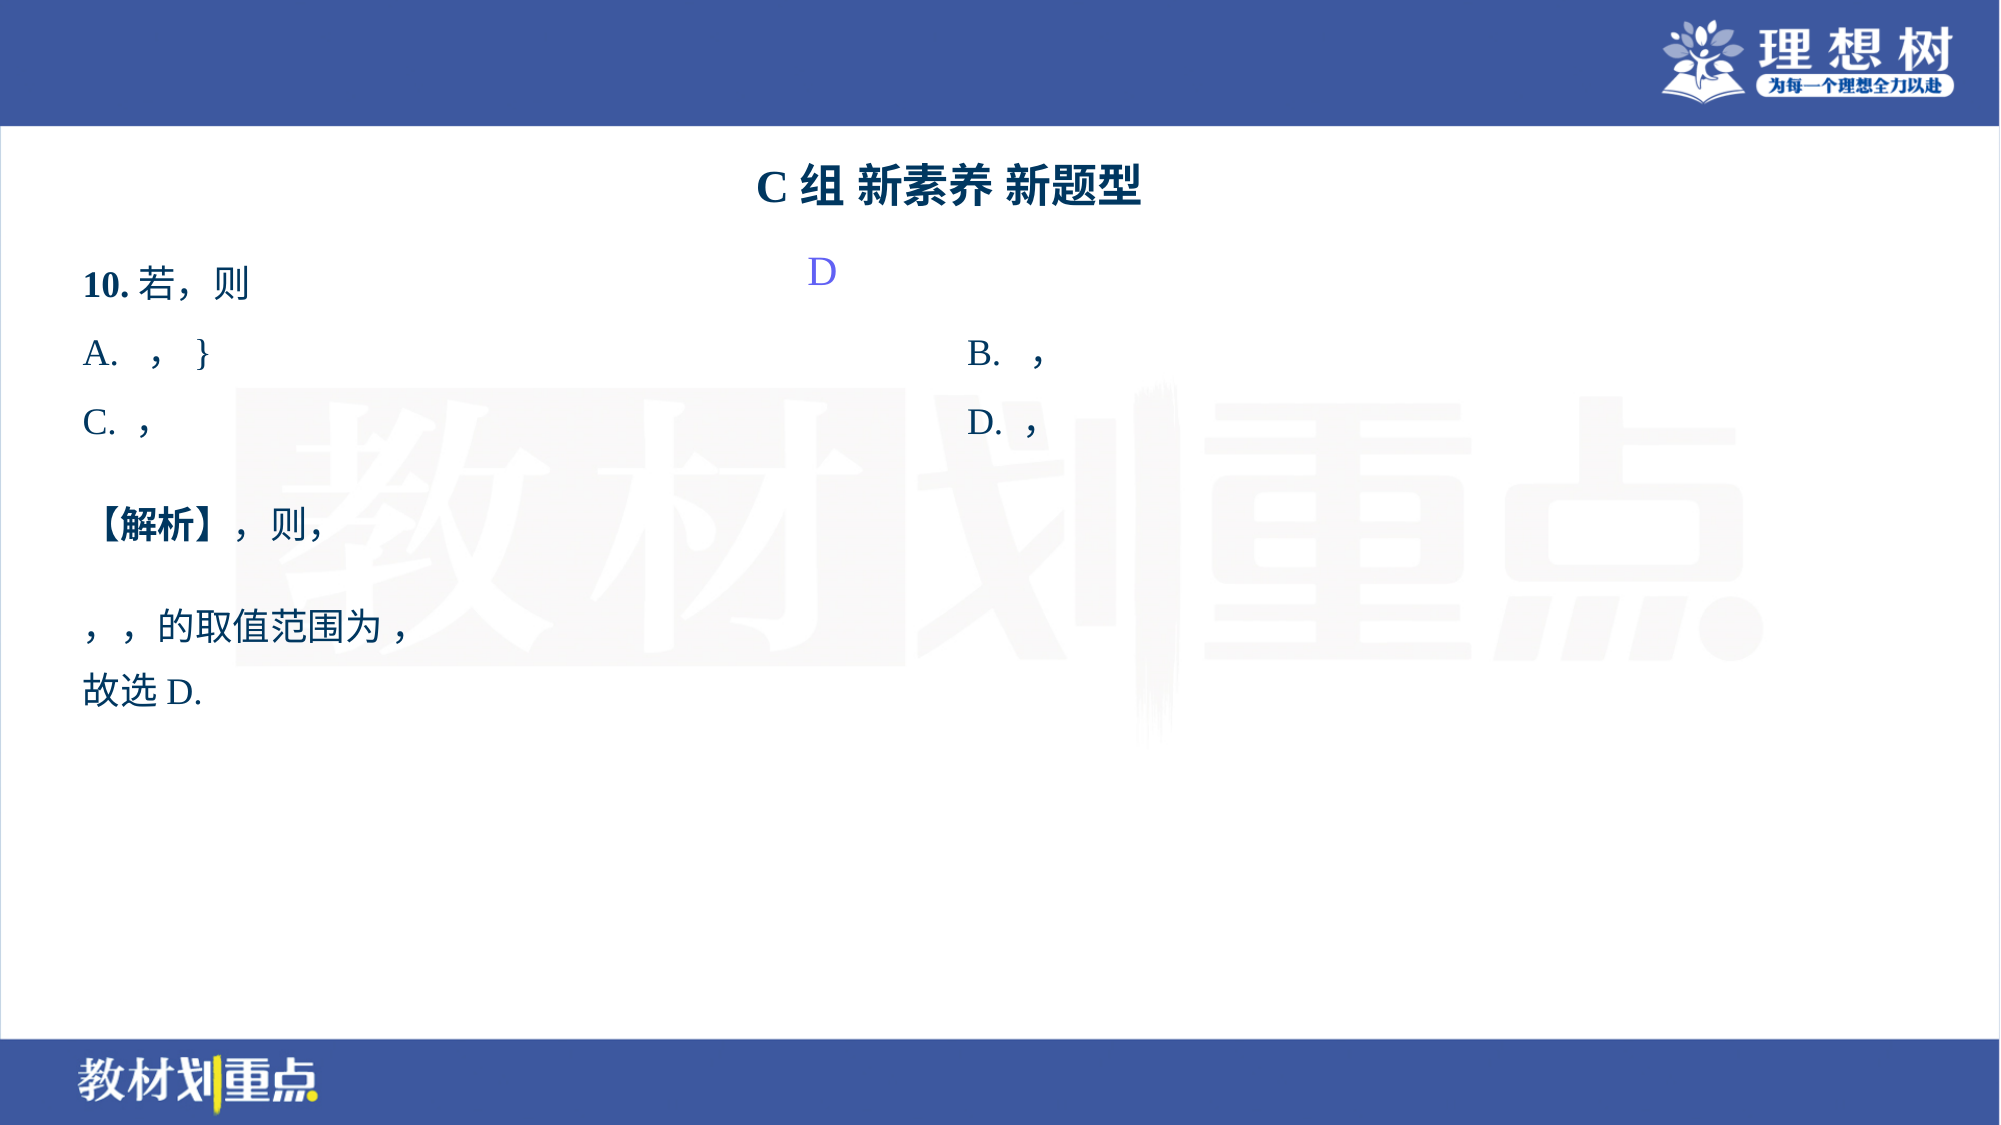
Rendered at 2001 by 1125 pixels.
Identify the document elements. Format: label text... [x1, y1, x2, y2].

picture [0, 0, 2000, 1125]
text_box D [792, 241, 853, 292]
text_box C组 新素养 新题型 [82, 129, 1817, 270]
